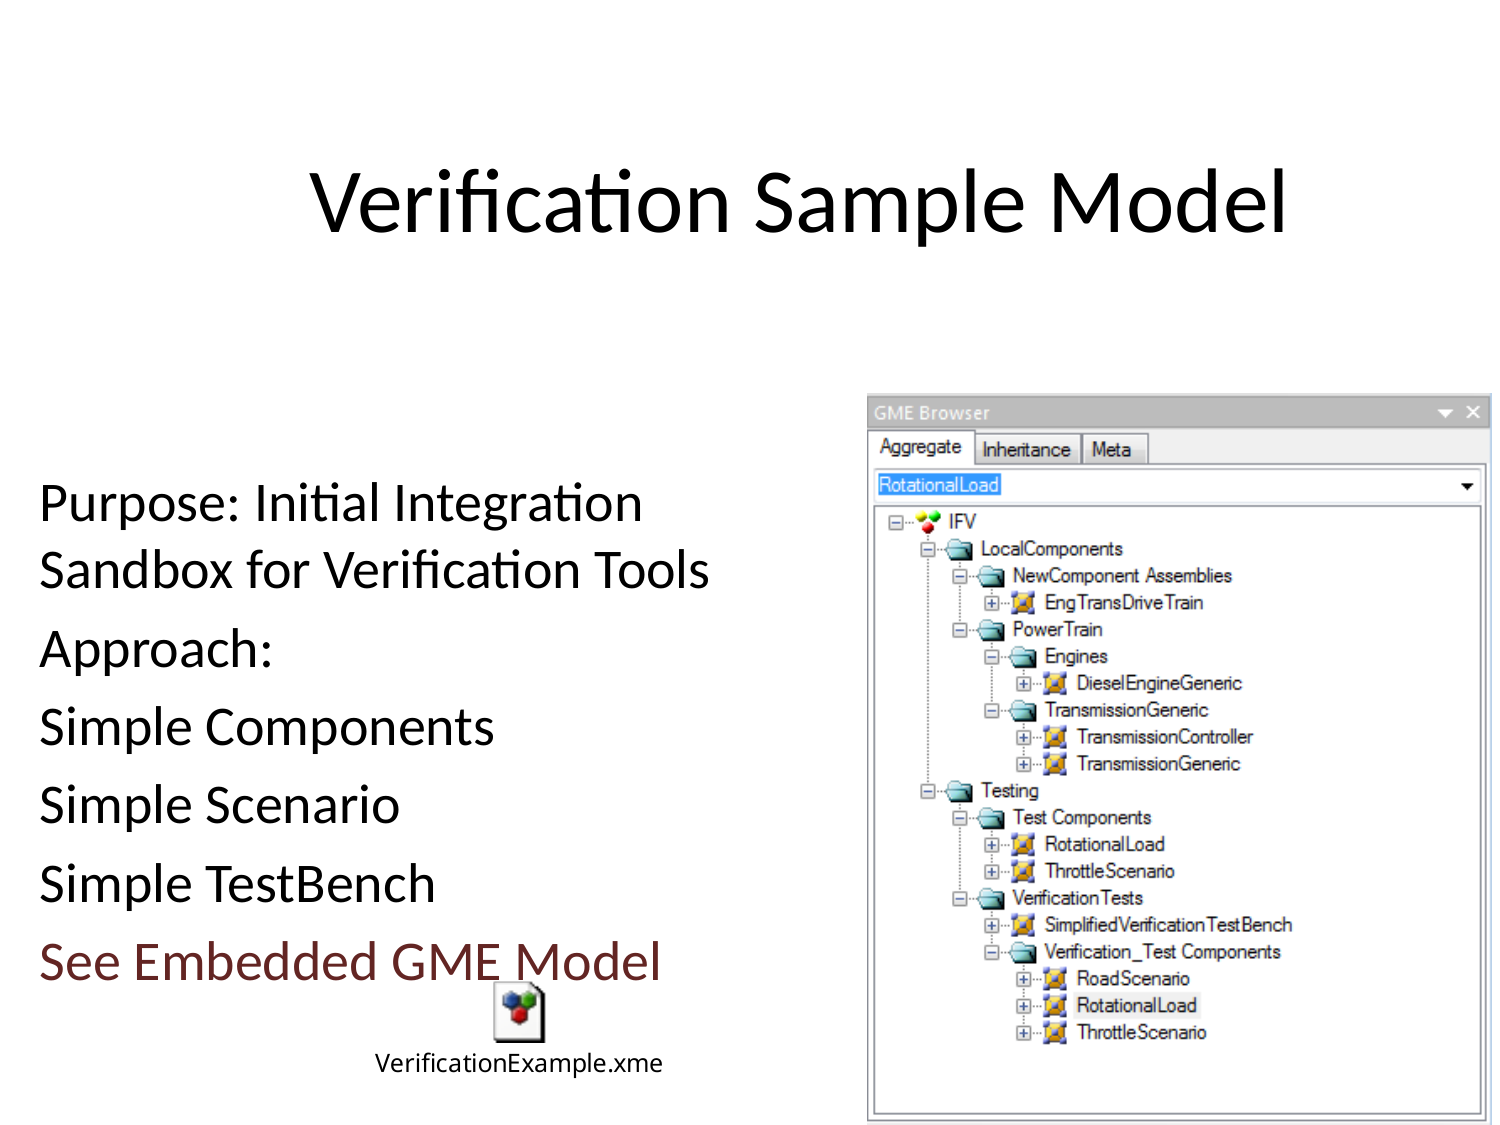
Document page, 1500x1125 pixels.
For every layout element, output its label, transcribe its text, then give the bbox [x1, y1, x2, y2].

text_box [349, 974, 688, 1088]
title Verification Sample Model [162, 75, 1438, 317]
picture [867, 393, 1492, 1125]
subtitle Purpose: Initial Integration Sandbox for Verification Tools Approach: Simple Components Simple Scenario Simple TestBench See Embedded GME Model [24, 458, 862, 1000]
